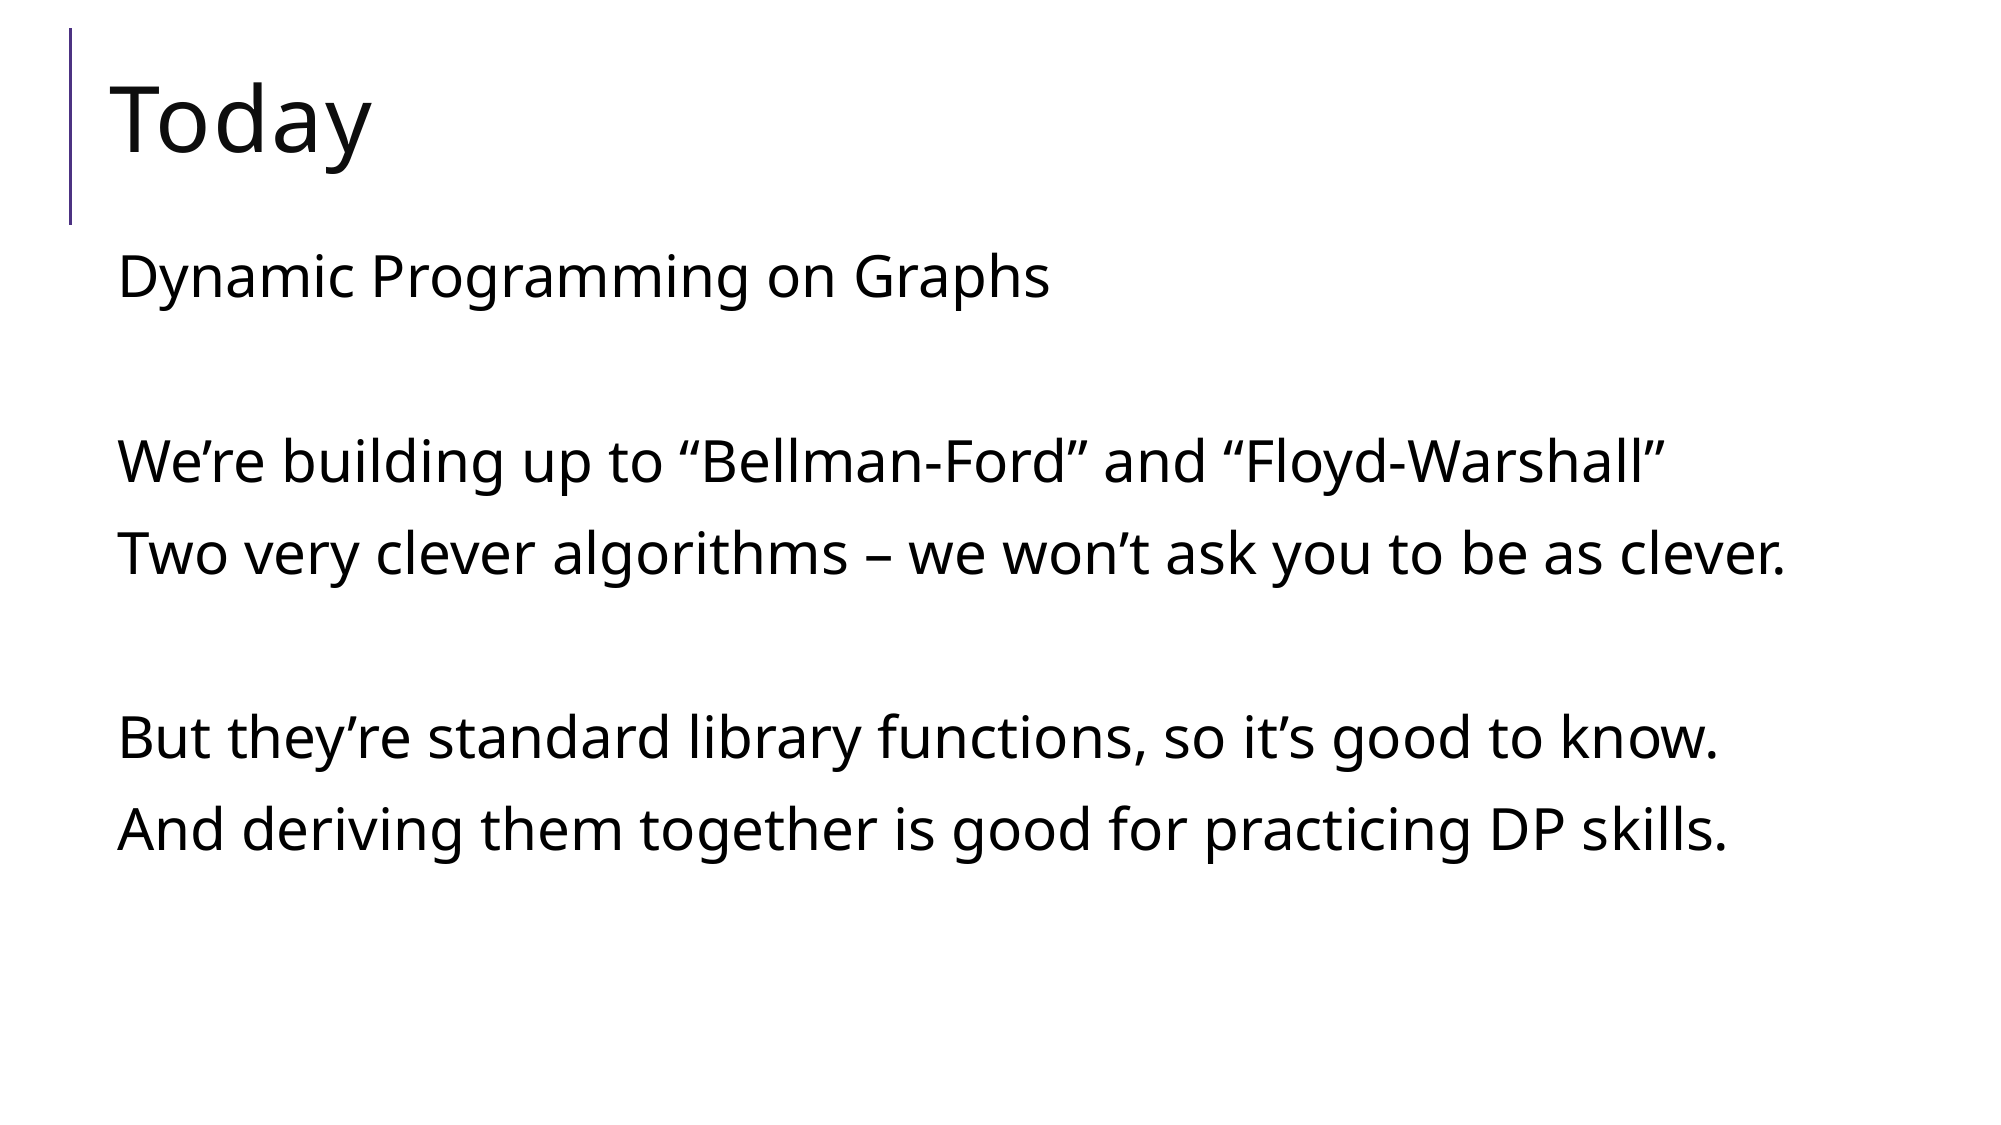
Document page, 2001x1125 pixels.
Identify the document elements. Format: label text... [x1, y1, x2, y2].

title Today [94, 43, 1930, 210]
list Dynamic Programming on Graphs We’re building up to “Bellman-Ford” and “Floyd-Warshall” Two very clever algorithms – we won’t ask you to be as clever. But they’re standard library functions, so it’s good to know. And deriving them together is good for practicing DP skills. [94, 240, 1930, 1035]
